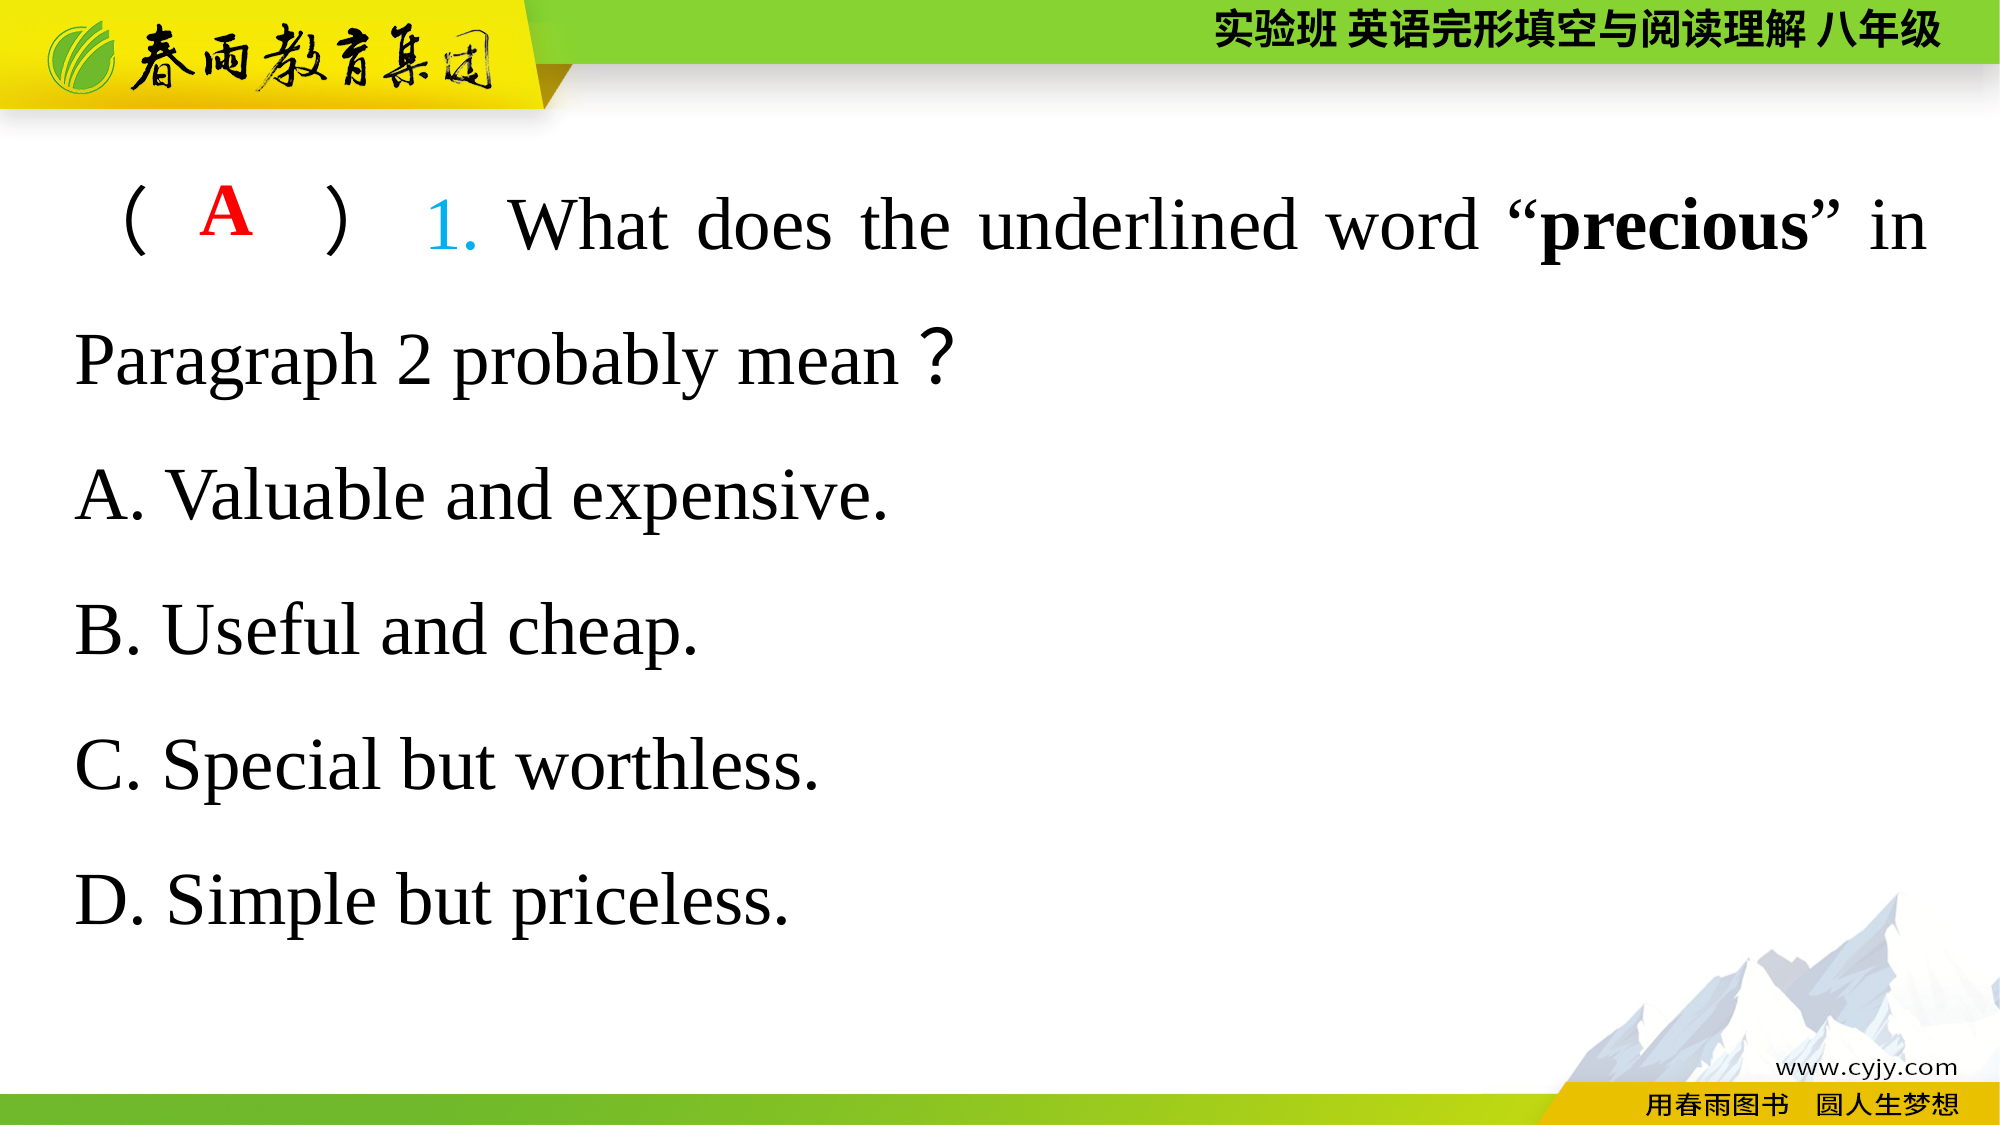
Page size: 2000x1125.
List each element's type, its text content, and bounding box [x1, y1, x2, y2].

picture [0, 0, 2000, 1125]
list （ ）1. What does the underlined word “precious” in Paragraph 2 probably mean？ A. Valuable and expensive. B. Useful and cheap. C. Special but worthless. D. Simple but priceless. [59, 122, 1944, 956]
text_box A [184, 153, 269, 258]
